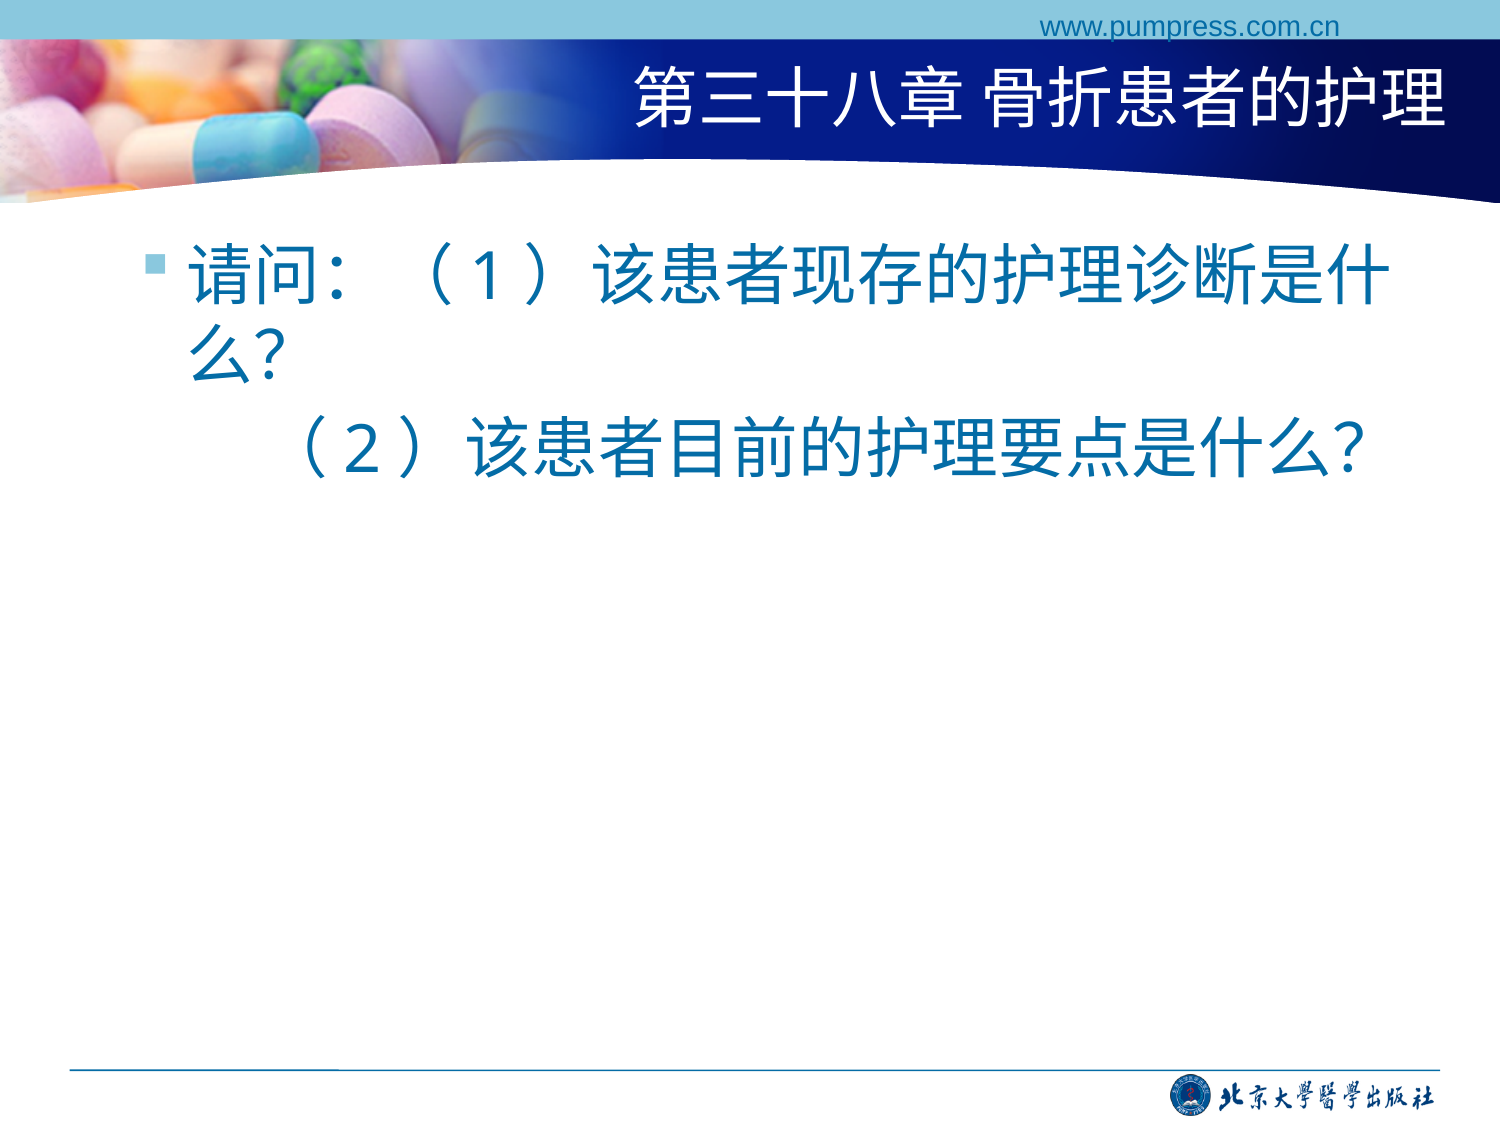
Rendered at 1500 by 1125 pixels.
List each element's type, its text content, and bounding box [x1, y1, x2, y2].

title 第三十八章 骨折患者的护理 [137, 49, 1463, 143]
picture [0, 40, 1500, 203]
slide_number www.pumpress.com.cn [1025, 0, 1463, 38]
picture [1170, 1074, 1436, 1118]
list 请问：（1）该患者现存的护理诊断是什么？ （2）该患者目前的护理要点是什么？ [49, 224, 1463, 1026]
